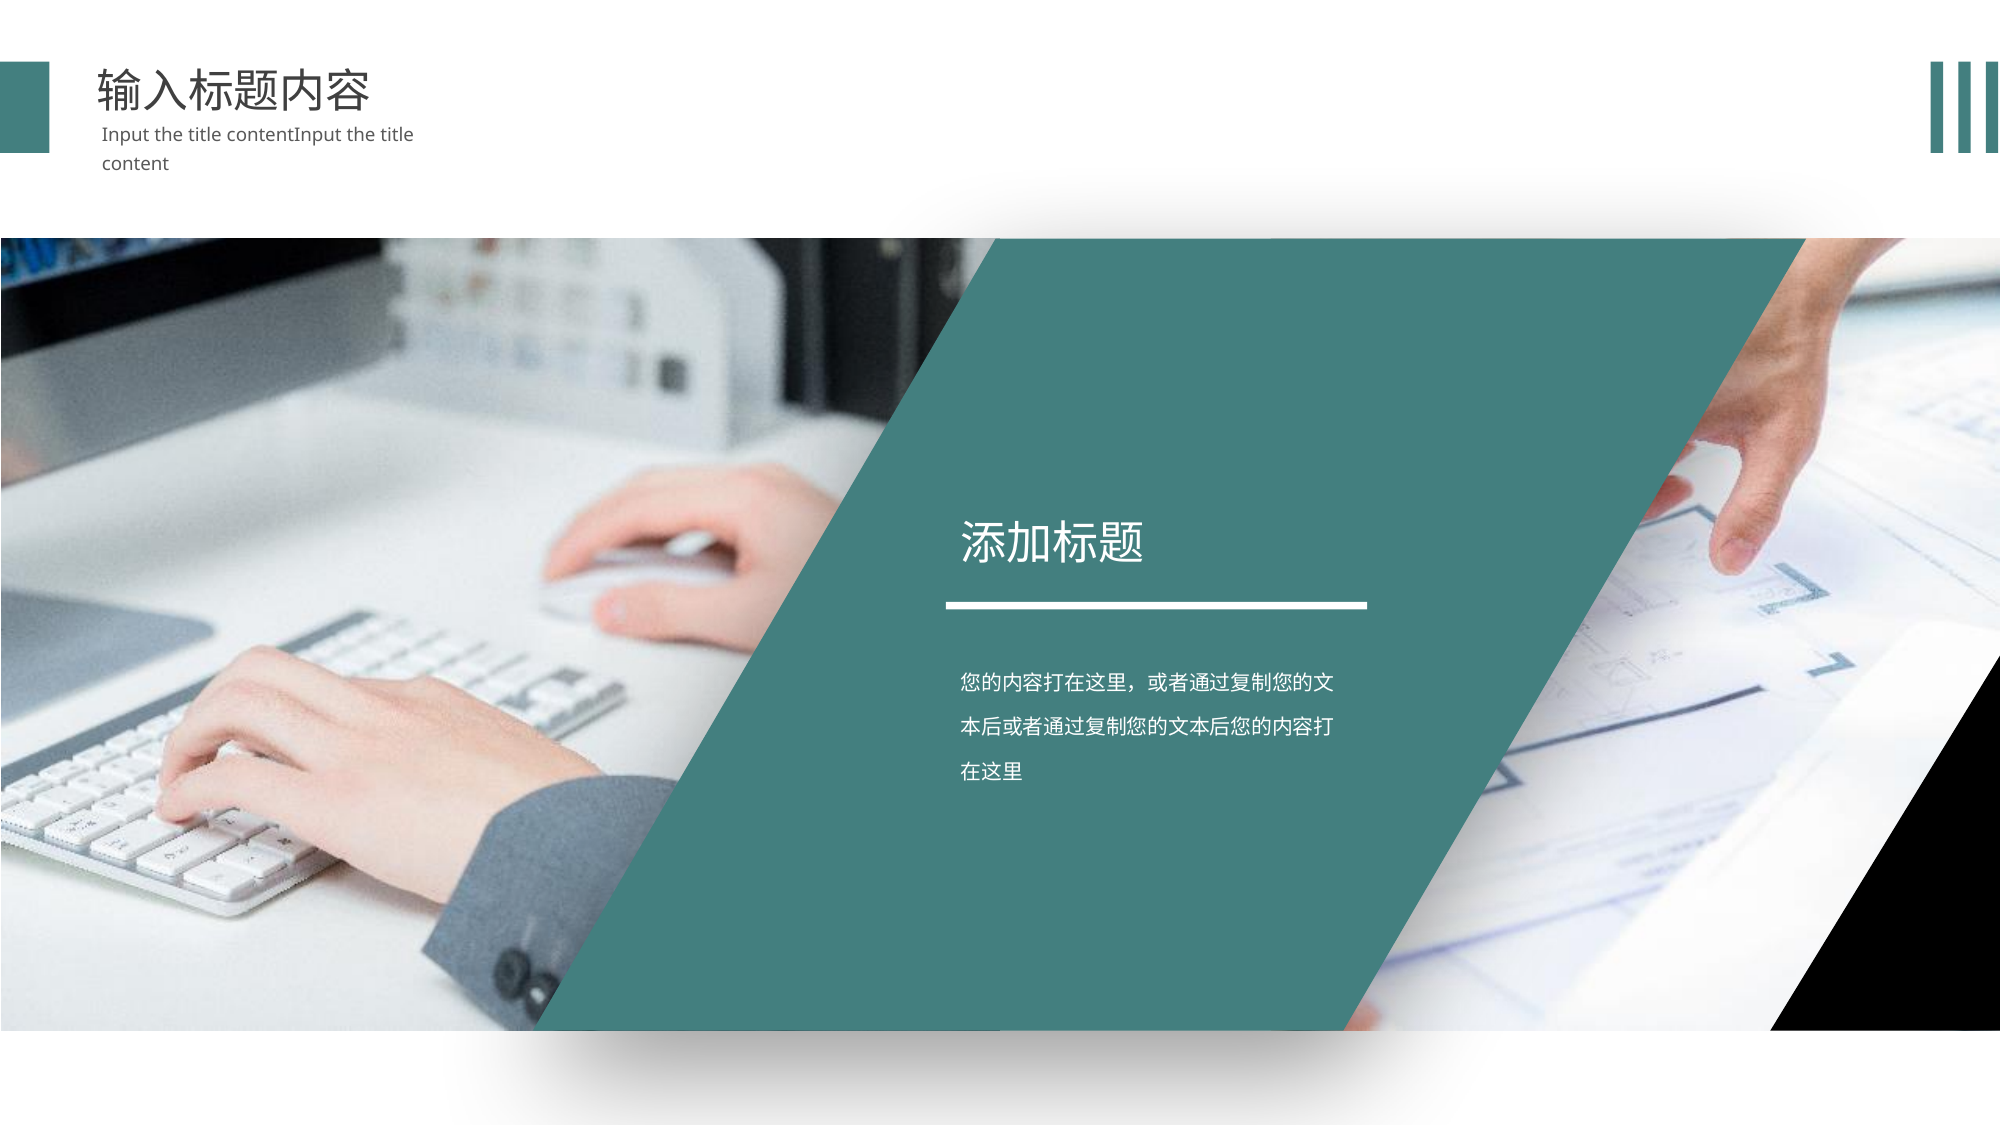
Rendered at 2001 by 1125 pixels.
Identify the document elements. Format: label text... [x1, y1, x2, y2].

text_box [0, 237, 949, 1032]
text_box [0, 37, 1999, 153]
text_box [945, 601, 1368, 610]
text_box 您的内容打在这里，或者通过复制您的文本后或者通过复制您的文本后您的内容打在这里 [945, 634, 1368, 799]
text_box [1459, 237, 2000, 1032]
text_box [1768, 653, 2000, 1032]
text_box 添加标题 [945, 505, 1300, 577]
text_box [530, 237, 1809, 1032]
